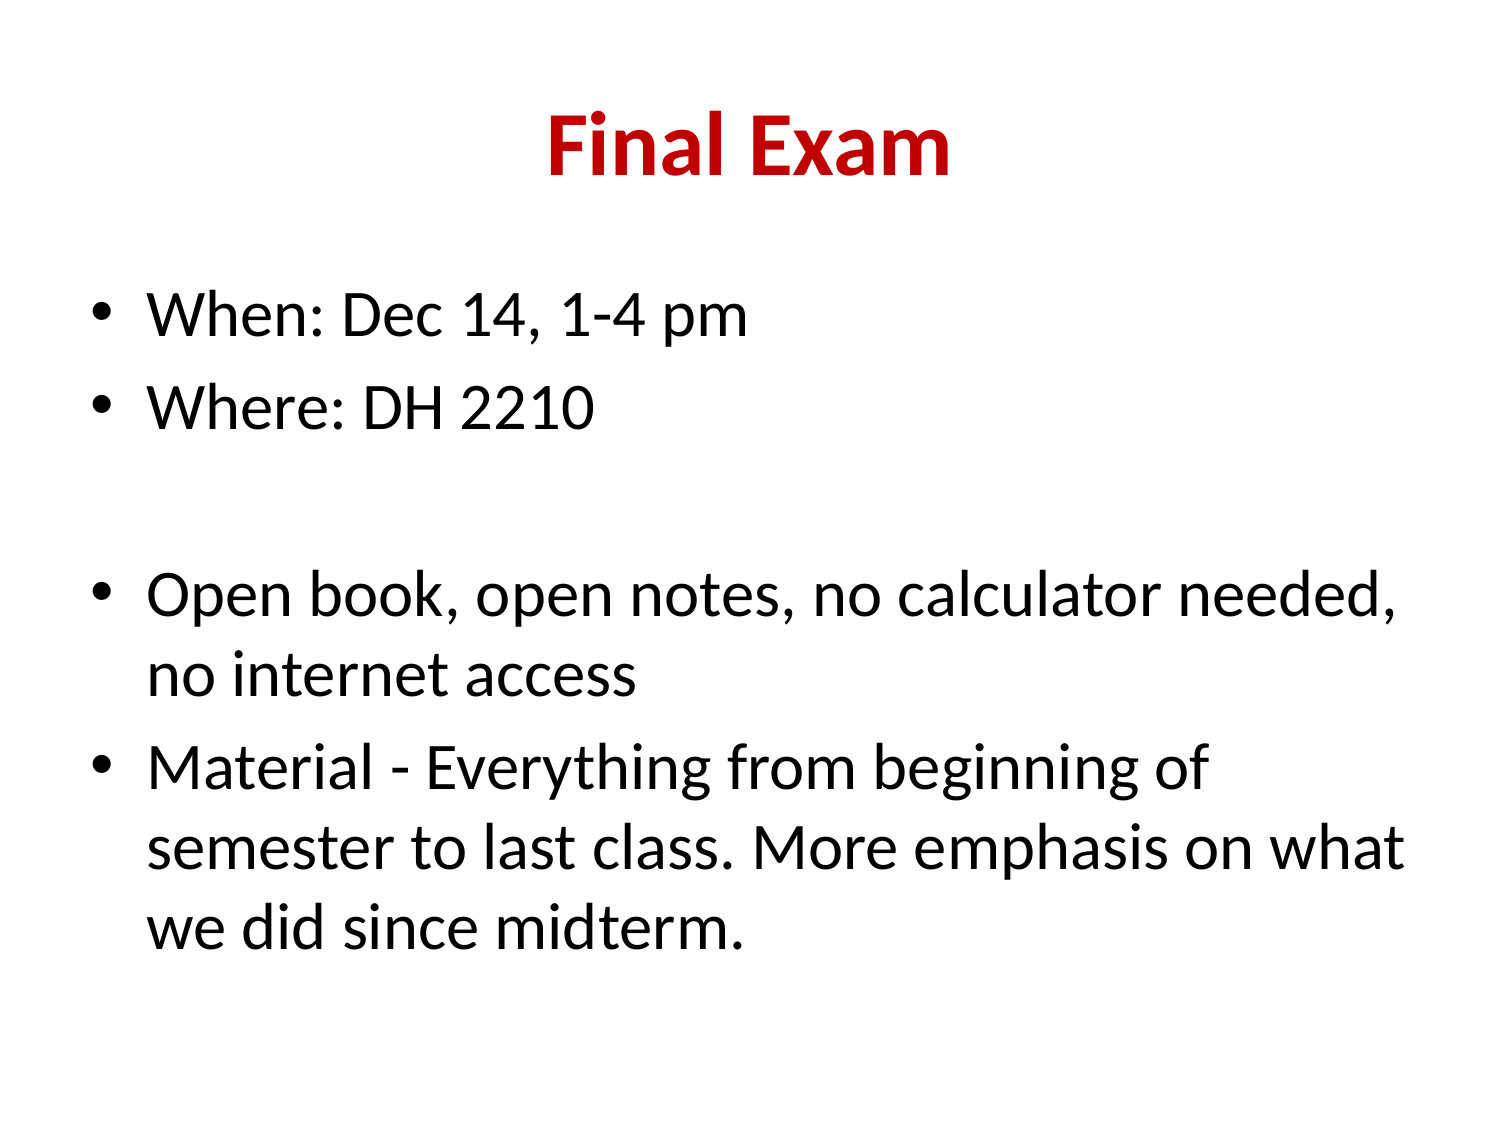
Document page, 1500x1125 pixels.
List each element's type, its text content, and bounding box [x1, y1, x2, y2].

list When: Dec 14, 1-4 pm Where: DH 2210 Open book, open notes, no calculator needed, no internet access Material - Everything from beginning of semester to last class. More emphasis on what we did since midterm. [75, 262, 1425, 1005]
title Final Exam [75, 45, 1425, 233]
